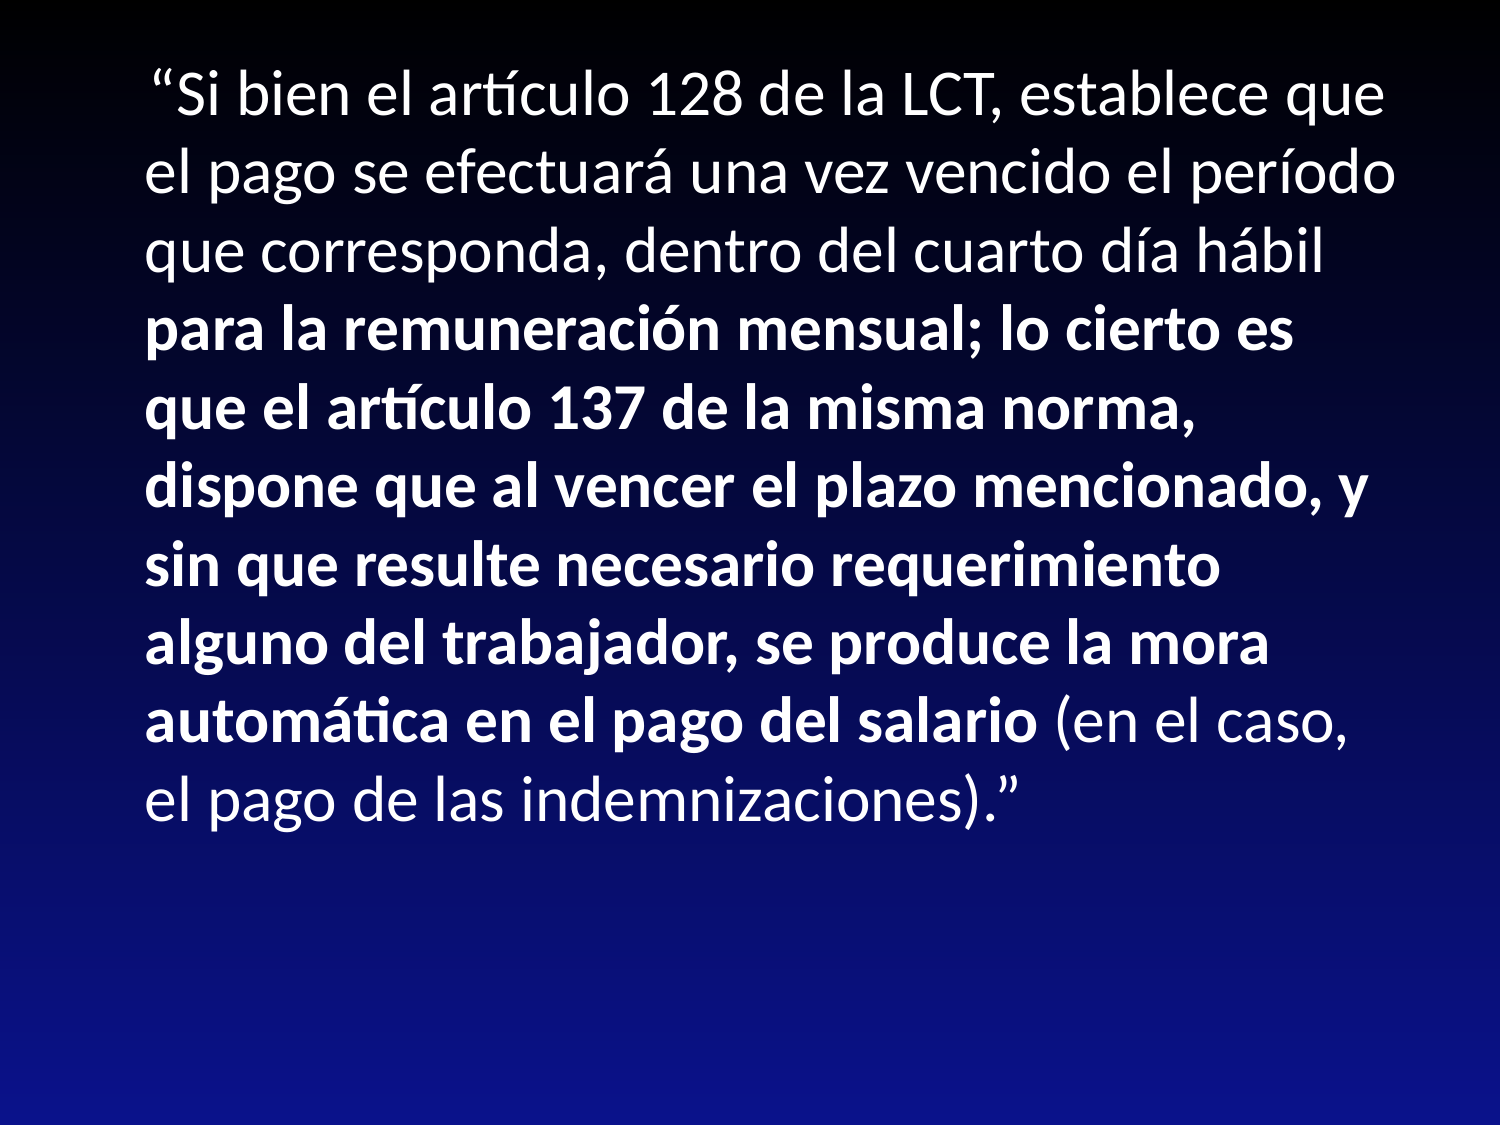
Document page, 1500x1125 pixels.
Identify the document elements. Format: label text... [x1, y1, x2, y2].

list “Si bien el artículo 128 de la LCT, establece que el pago se efectuará una vez vencido el período que corresponda, dentro del cuarto día hábil para la remuneración mensual; lo cierto es que el artículo 137 de la misma norma, dispone que al vencer el plazo mencionado, y sin que resulte necesario requerimiento alguno del trabajador, se produce la mora automática en el pago del salario (en el caso, el pago de las indemnizaciones).” [74, 42, 1426, 1006]
